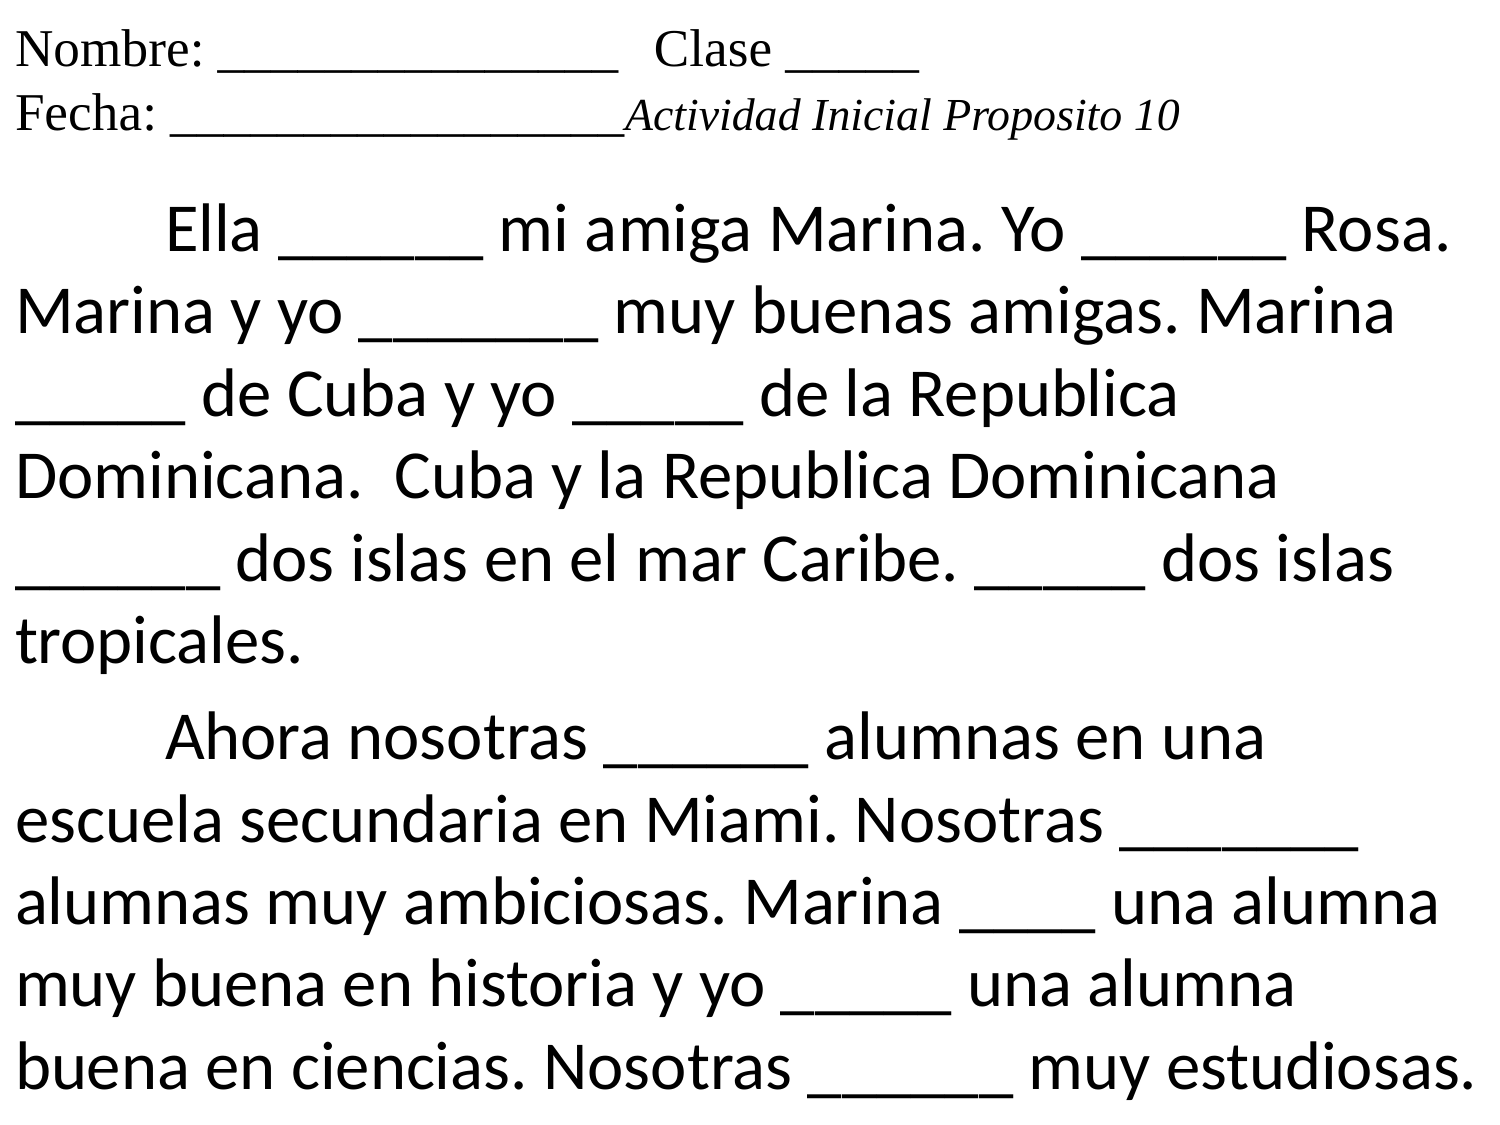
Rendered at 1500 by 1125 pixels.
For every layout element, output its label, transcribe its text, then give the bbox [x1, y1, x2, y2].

list Ella ______ mi amiga Marina. Yo ______ Rosa. Marina y yo _______ muy buenas amigas. Marina _____ de Cuba y yo _____ de la Republica Dominicana. Cuba y la Republica Dominicana ______ dos islas en el mar Caribe. _____ dos islas tropicales. Ahora nosotras ______ alumnas en una escuela secundaria en Miami. Nosotras _______ alumnas muy ambiciosas. Marina ____ una alumna muy buena en historia y yo _____ una alumna buena en ciencias. Nosotras ______ muy estudiosas. [0, 174, 1500, 1113]
title Nombre: _______________ Clase _____ Fecha: _________________Actividad Inicial Proposito 10 [0, 4, 1500, 150]
